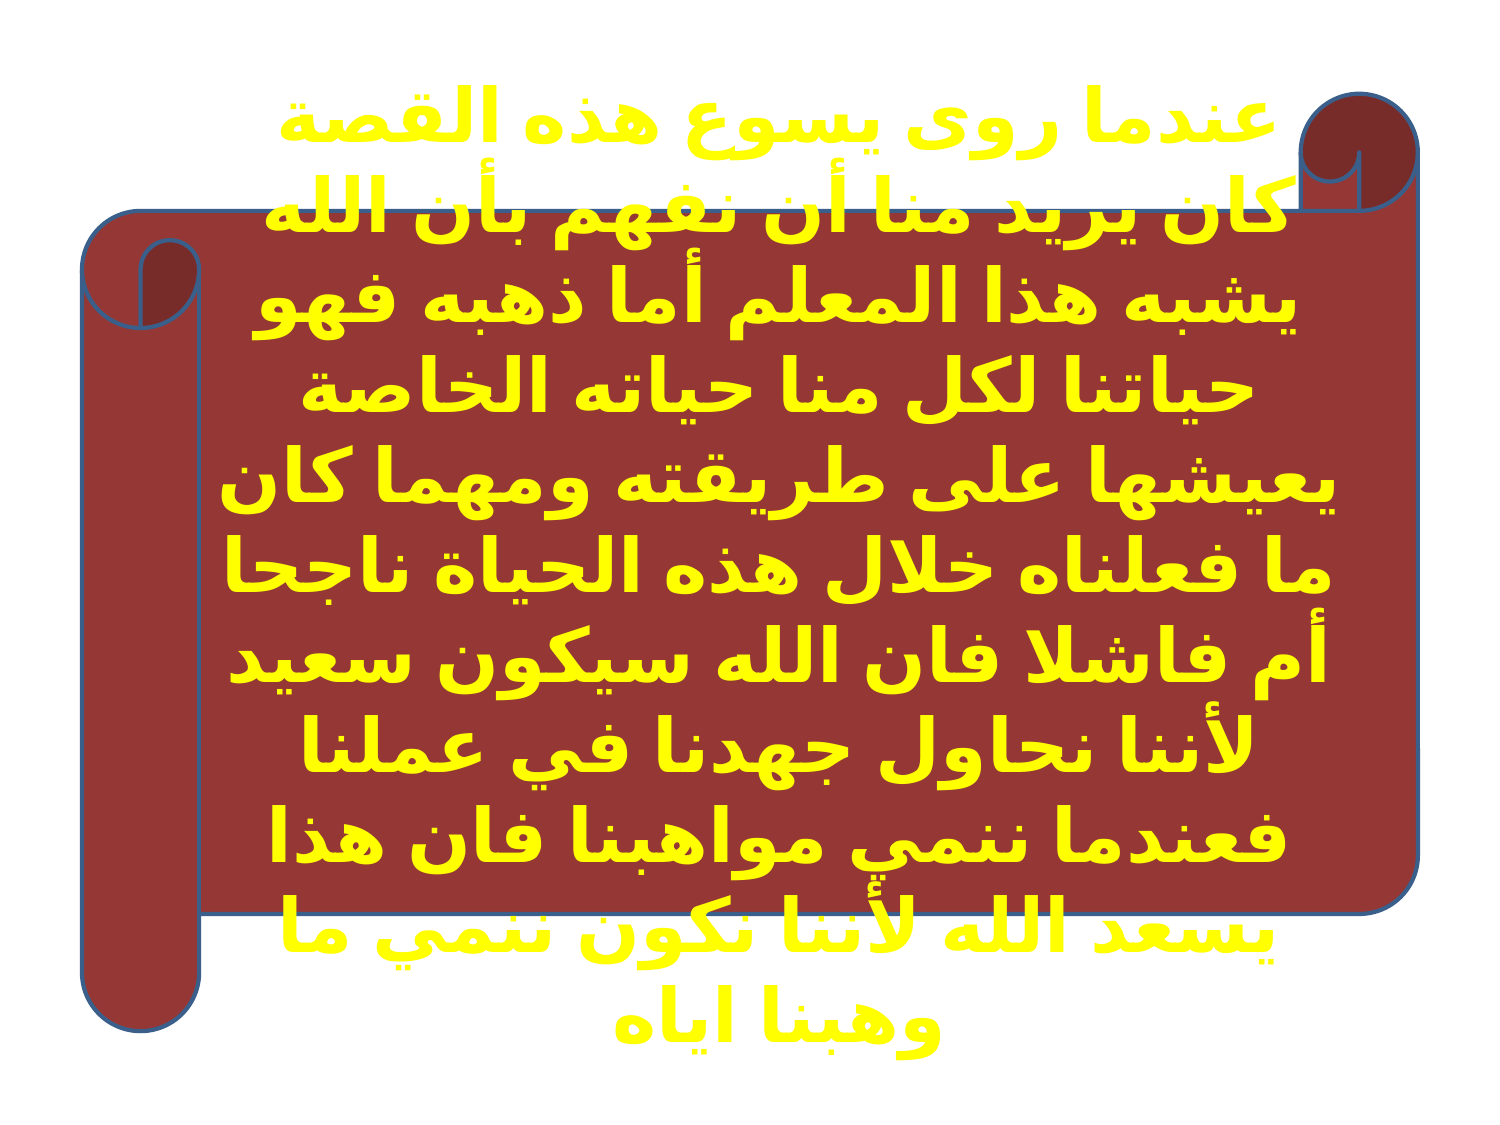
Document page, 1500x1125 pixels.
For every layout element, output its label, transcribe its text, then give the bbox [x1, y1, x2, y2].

text_box عندما روى يسوع هذه القصة كان يريد منا أن نفهم بأن الله يشبه هذا المعلم أما ذهبه فهو حياتنا لكل منا حياته الخاصة يعيشها على طريقته ومهما كان ما فعلناه خلال هذه الحياة ناجحا أم فاشلا فان الله سيكون سعيد لأننا نحاول جهدنا في عملنا فعندما ننمي مواهبنا فان هذا يسعد الله لأننا نكون ننمي ما وهبنا اياه [79, 91, 1421, 1034]
